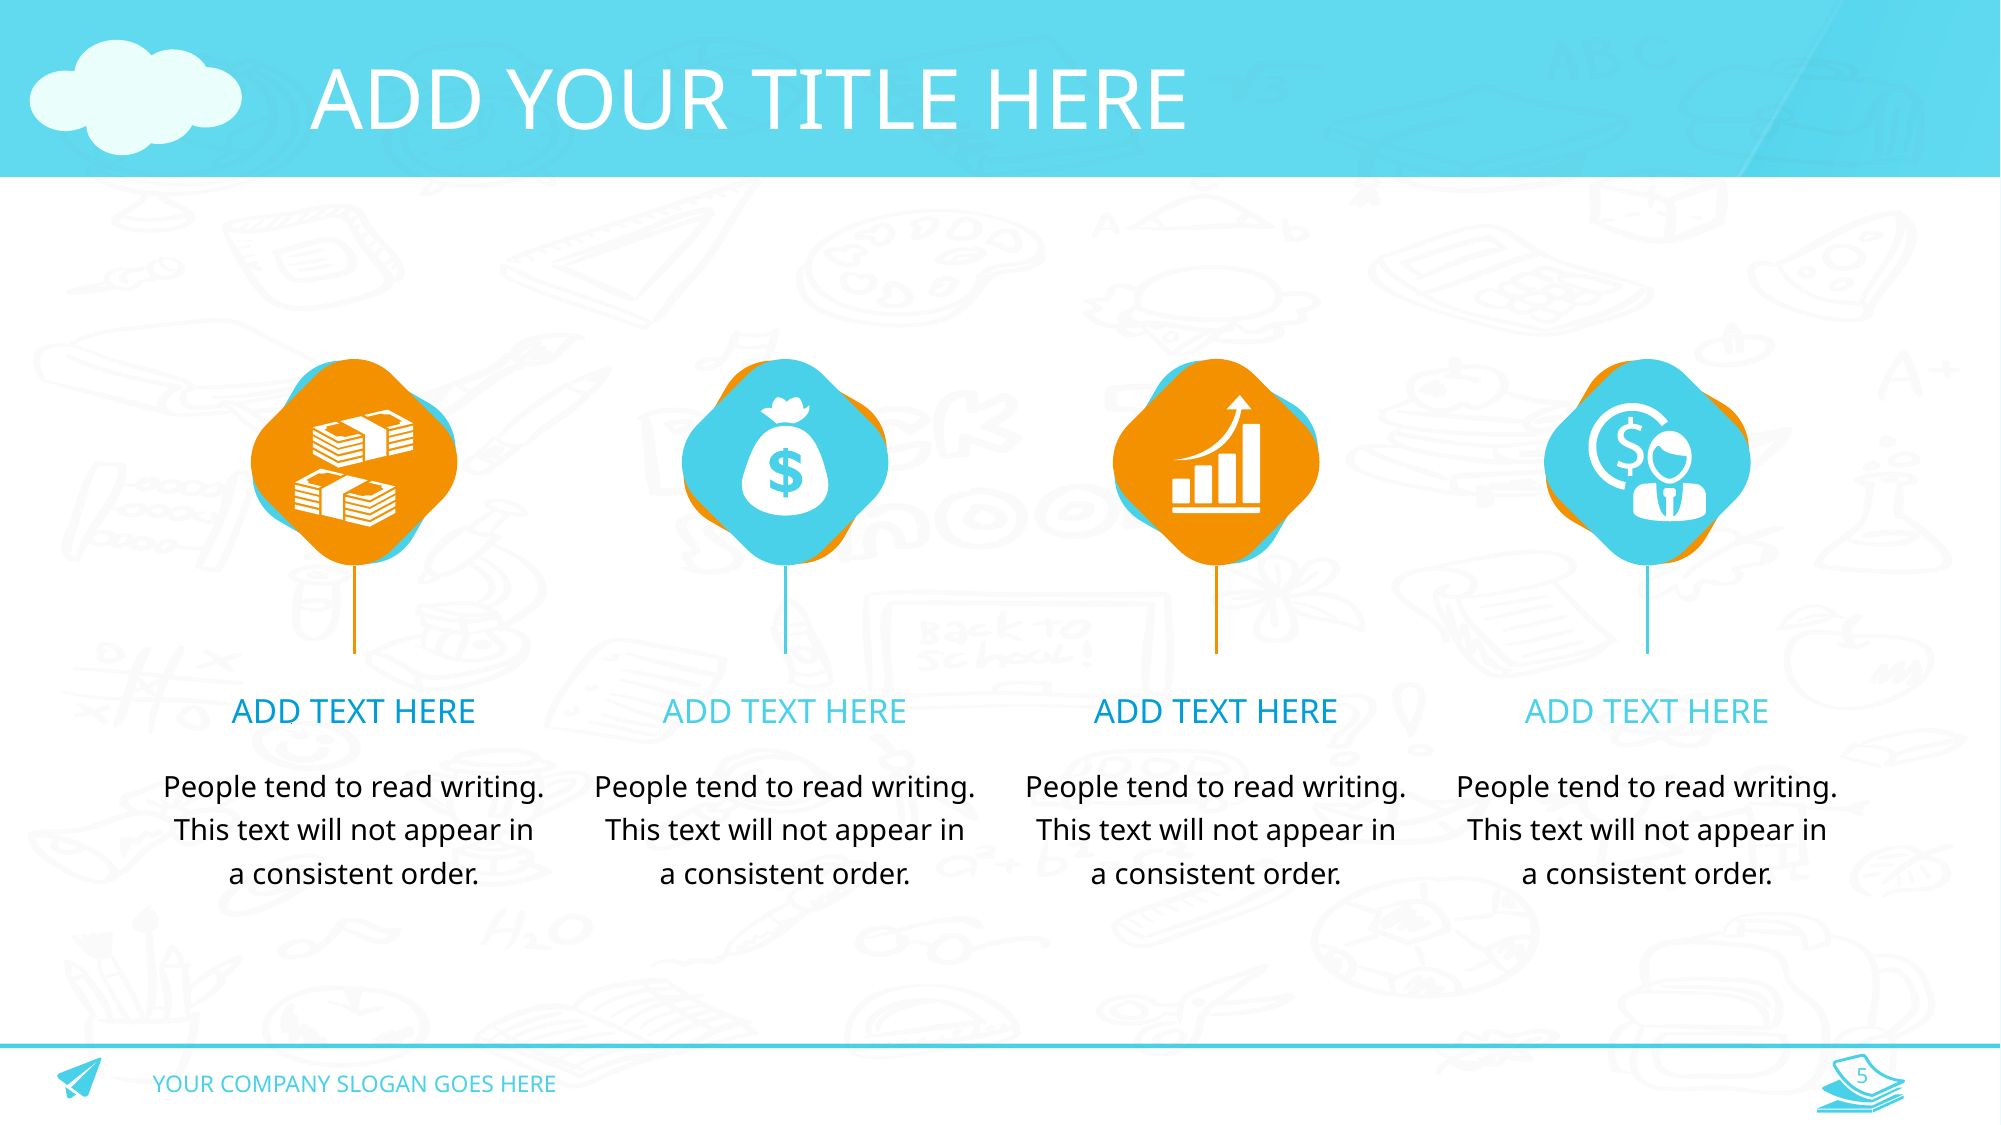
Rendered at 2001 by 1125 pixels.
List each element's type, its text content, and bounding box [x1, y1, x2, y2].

text_box ADD TEXT HERE [1079, 672, 1354, 738]
text_box [1664, 519, 1719, 565]
text_box [1113, 478, 1160, 534]
text_box [760, 397, 810, 424]
text_box [294, 468, 368, 520]
text_box [1633, 482, 1706, 522]
text_box [802, 520, 856, 565]
text_box [1172, 507, 1261, 514]
text_box [1242, 423, 1261, 504]
title ADD YOUR TITLE HERE [295, 28, 1863, 177]
text_box [283, 359, 339, 405]
text_box People tend to read writing. This text will not appear in a consistent order. [147, 751, 561, 898]
text_box [1544, 477, 1591, 534]
text_box People tend to read writing. This text will not appear in a consistent order. [1009, 751, 1423, 898]
text_box [411, 391, 457, 446]
text_box [842, 391, 888, 446]
text_box [1703, 390, 1750, 445]
text_box [345, 480, 396, 527]
text_box [251, 478, 298, 534]
text_box ADD TEXT HERE [647, 672, 923, 738]
text_box [1543, 357, 1752, 567]
text_box [312, 421, 363, 468]
text_box [714, 359, 770, 405]
text_box [741, 425, 829, 516]
text_box [249, 357, 459, 567]
text_box [1173, 395, 1252, 461]
text_box [1588, 403, 1668, 490]
text_box [1647, 430, 1692, 484]
text_box ADD TEXT HERE [1510, 672, 1785, 738]
text_box [680, 357, 890, 567]
text_box [371, 520, 425, 565]
text_box [1111, 357, 1321, 567]
picture [0, 0, 2001, 1125]
text_box People tend to read writing. This text will not appear in a consistent order. [578, 751, 992, 898]
text_box People tend to read writing. This text will not appear in a consistent order. [1440, 751, 1854, 898]
text_box [1145, 359, 1201, 405]
text_box ADD TEXT HERE [216, 672, 492, 738]
footer YOUR COMPANY SLOGAN GOES HERE [137, 1053, 813, 1113]
text_box [1576, 359, 1632, 405]
text_box [364, 409, 414, 456]
text_box [1233, 519, 1288, 565]
text_box [1218, 453, 1236, 504]
text_box [1272, 390, 1319, 445]
text_box [682, 478, 729, 534]
text_box [1172, 478, 1190, 504]
text_box [1194, 465, 1213, 504]
text_box [340, 416, 387, 461]
